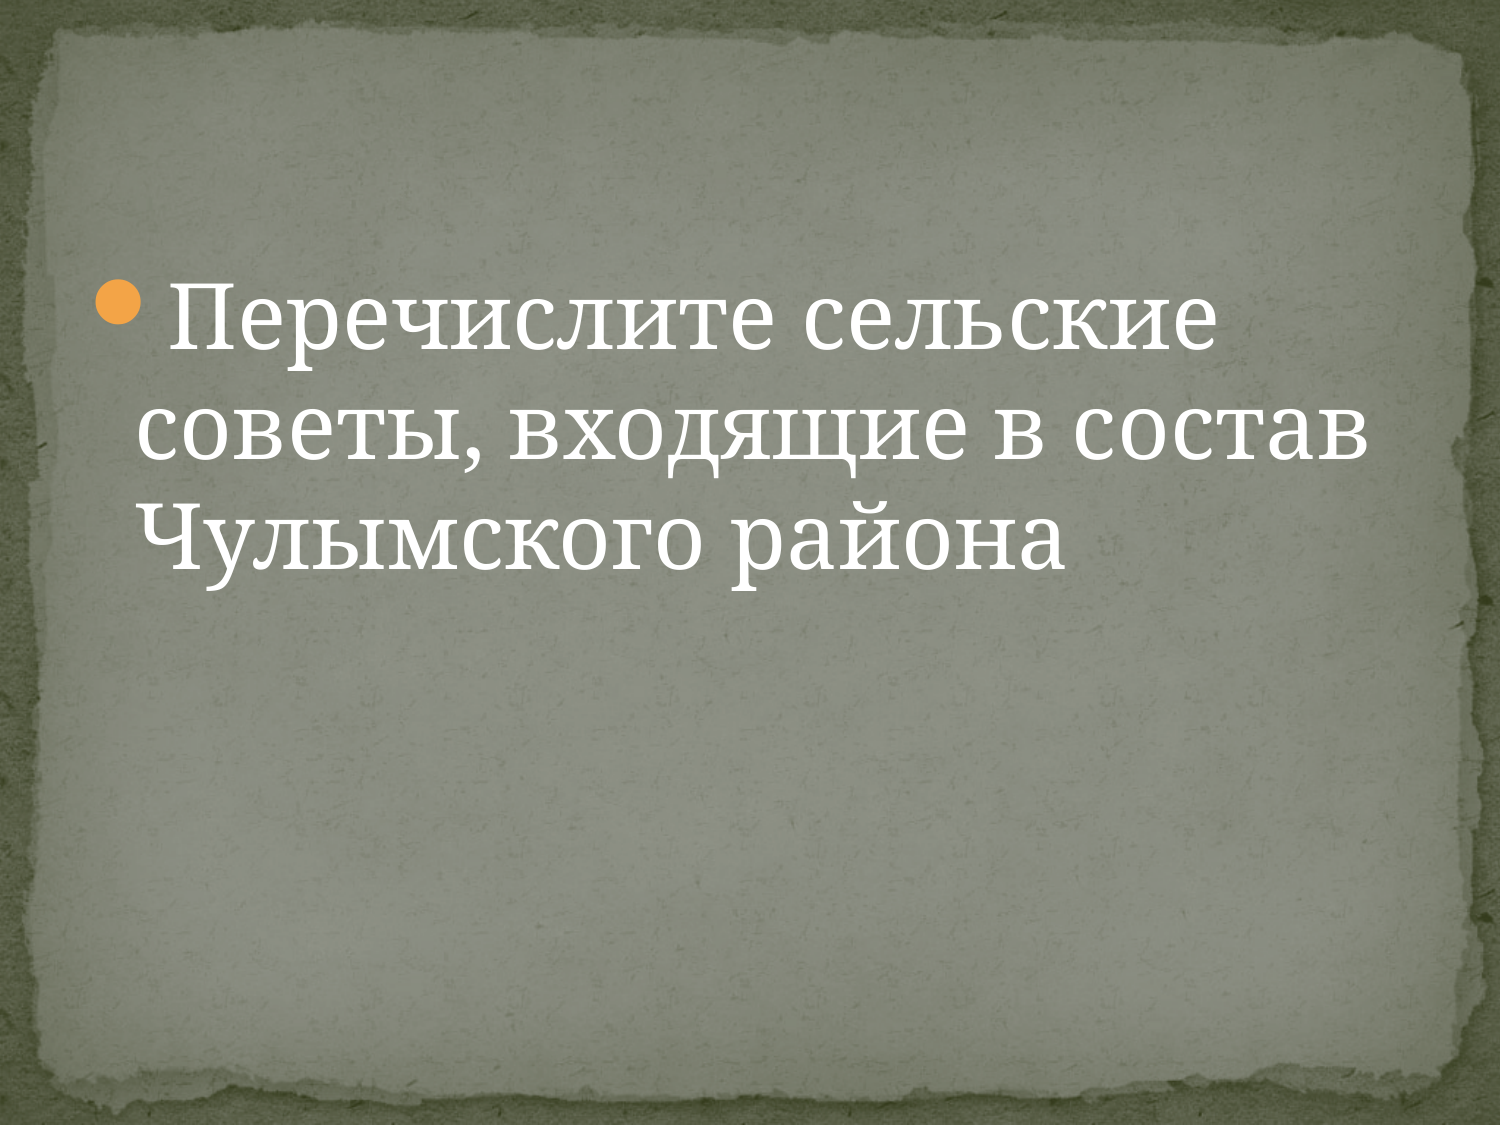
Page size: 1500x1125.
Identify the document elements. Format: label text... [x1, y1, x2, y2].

title [74, 24, 1425, 225]
list Перечислите сельские советы, входящие в состав Чулымского района [75, 249, 1425, 1000]
